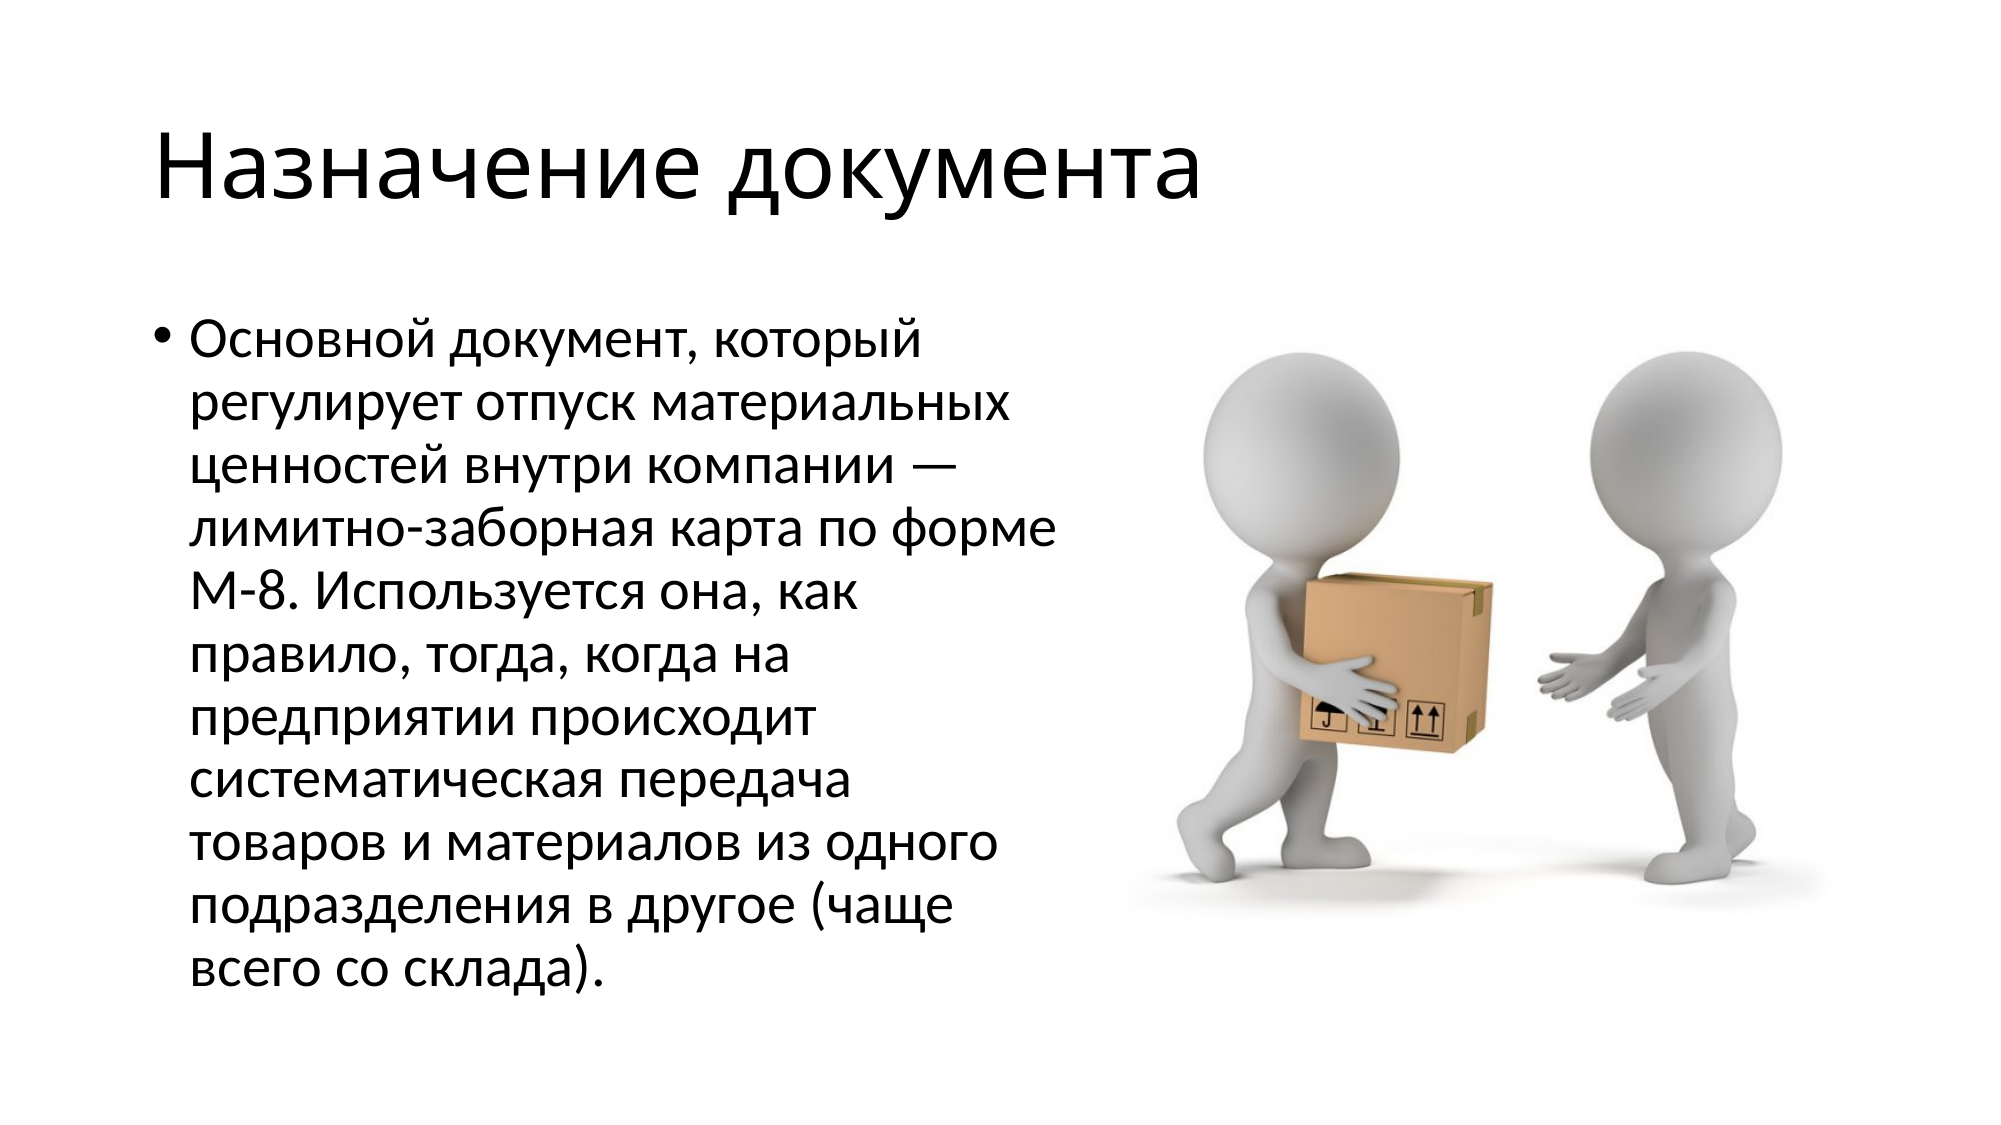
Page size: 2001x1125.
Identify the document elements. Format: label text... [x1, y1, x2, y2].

title Назначение документа [137, 59, 1863, 278]
picture [1092, 299, 1863, 958]
list Основной документ, который регулирует отпуск материальных ценностей внутри компании — лимитно-заборная карта по форме М-8. Используется она, как правило, тогда, когда на предприятии происходит систематическая передача товаров и материалов из одного подразделения в другое (чаще всего со склада). [137, 299, 1079, 1014]
